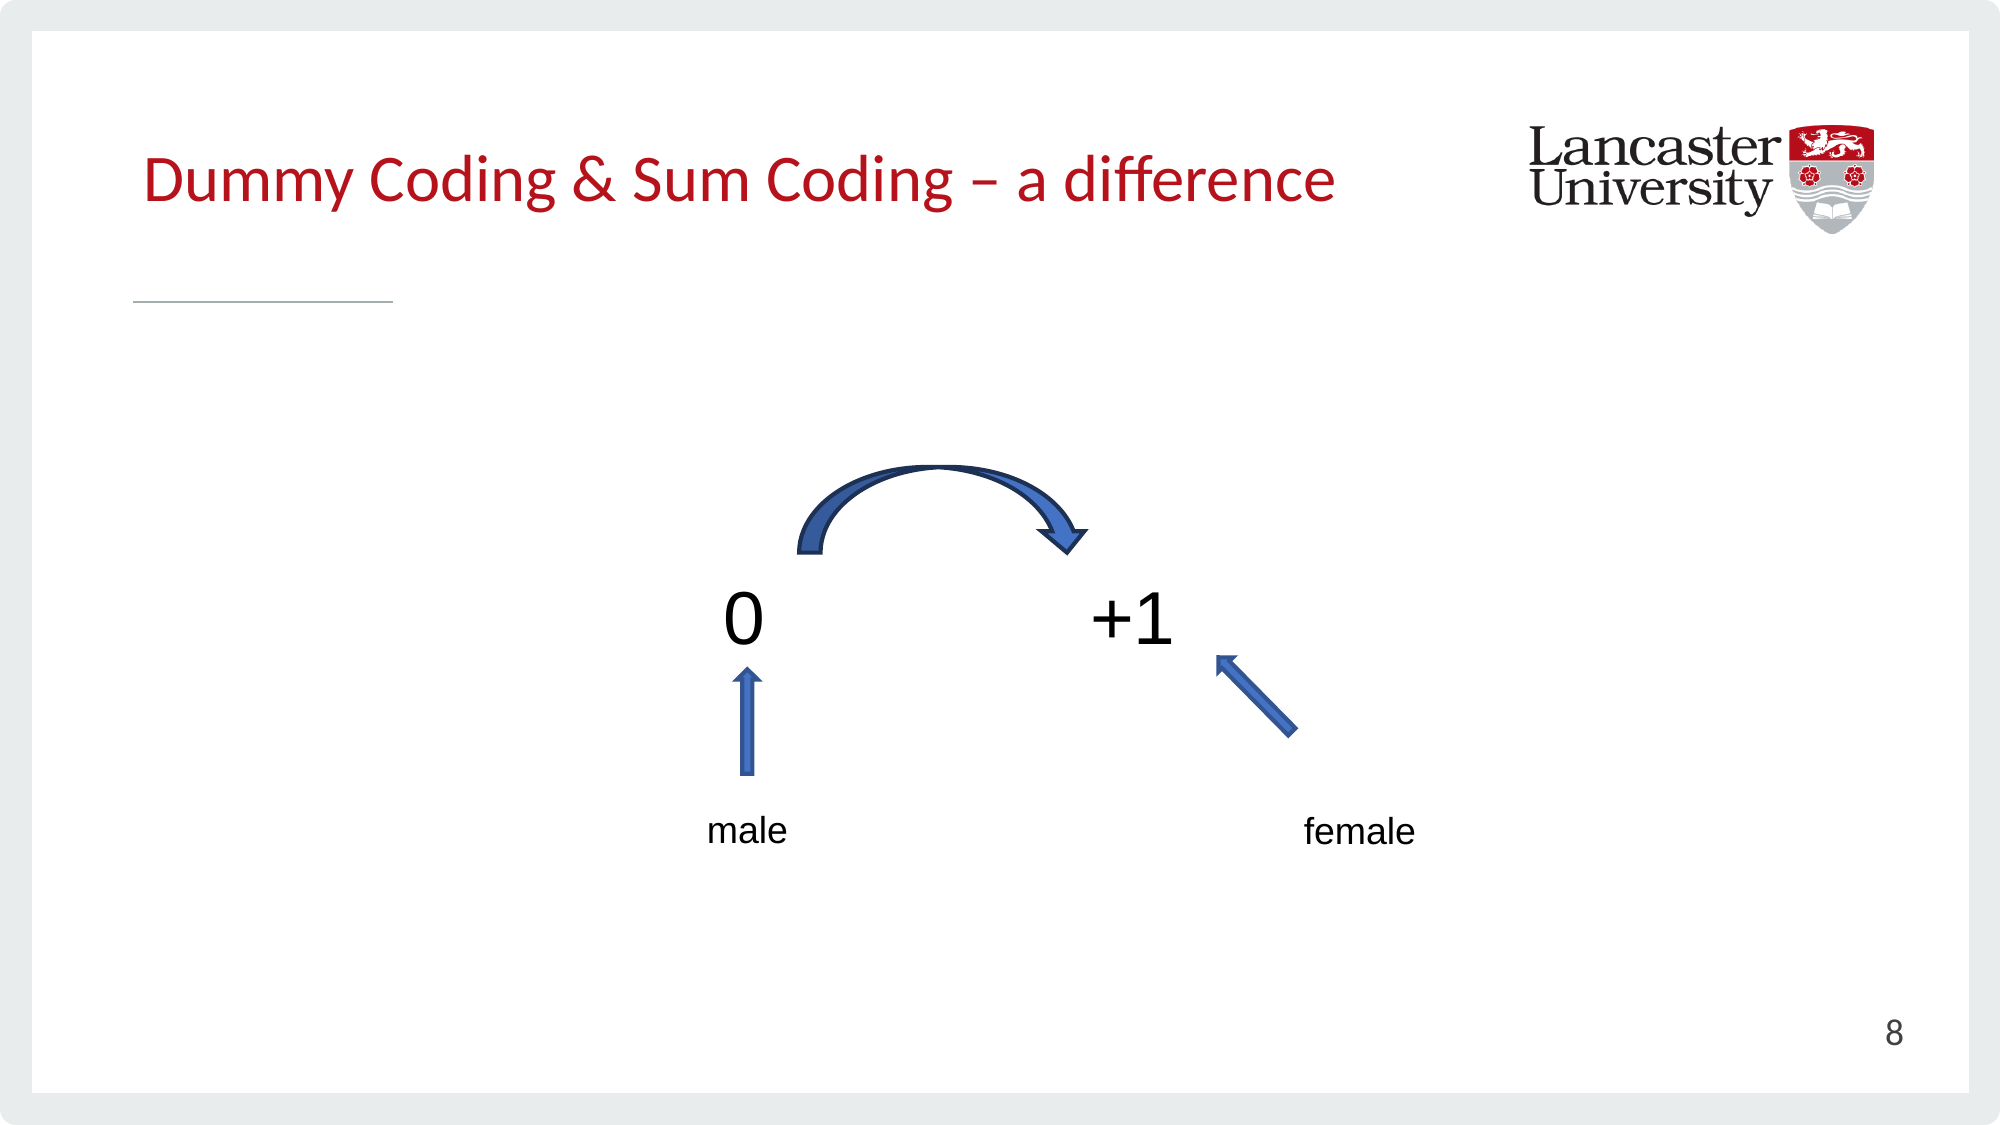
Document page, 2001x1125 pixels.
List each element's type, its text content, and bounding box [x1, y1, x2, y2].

slide_number 8 [1468, 1001, 1919, 1061]
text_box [171, 466, 1431, 861]
title Dummy Coding & Sum Coding – a difference [128, 78, 1500, 279]
